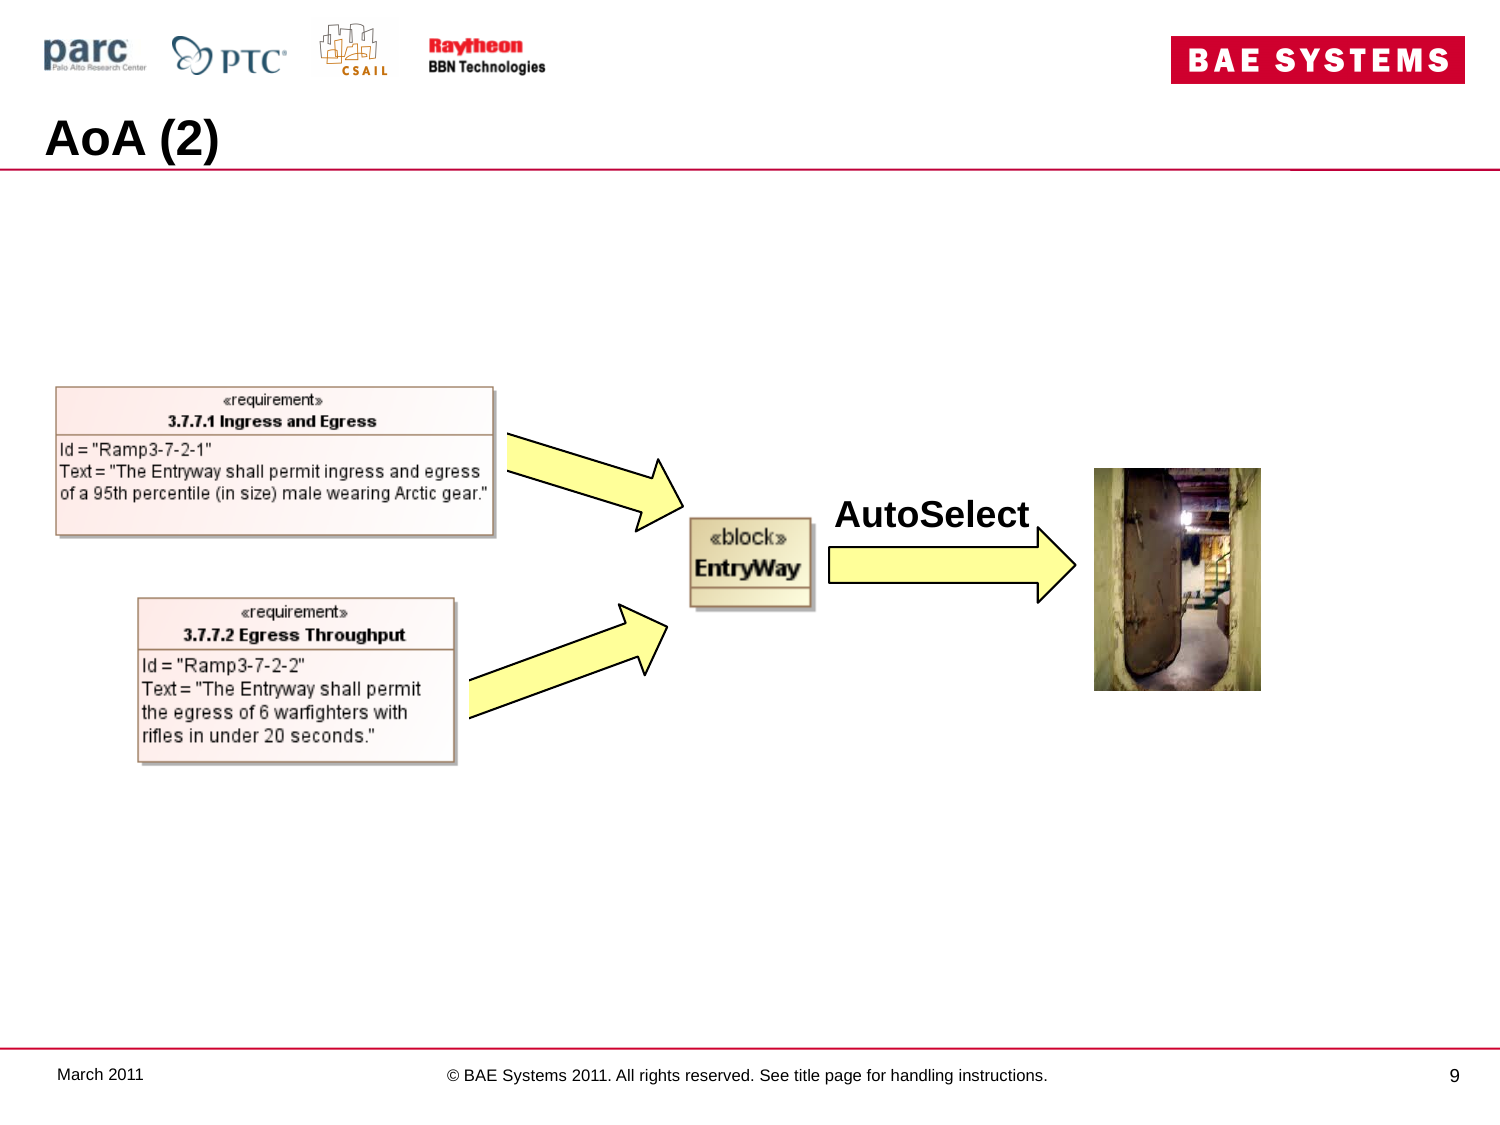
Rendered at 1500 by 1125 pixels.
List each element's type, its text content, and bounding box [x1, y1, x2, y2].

picture [669, 497, 831, 628]
picture [172, 36, 287, 73]
slide_number 9 [1124, 1055, 1476, 1109]
picture [311, 17, 399, 73]
text_box [474, 604, 665, 717]
picture [1093, 468, 1261, 691]
picture [40, 371, 507, 550]
picture [122, 581, 470, 777]
picture [1171, 36, 1465, 84]
text_box [835, 534, 1076, 603]
text_box [511, 434, 678, 532]
title AoA (2) [44, 73, 1405, 168]
picture [44, 39, 147, 71]
text_box AutoSelect [819, 482, 1045, 543]
picture [423, 30, 551, 73]
footer © BAE Systems 2011. All rights reserved. See title page for handling instructions. [374, 1057, 1122, 1112]
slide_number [41, 1055, 393, 1112]
